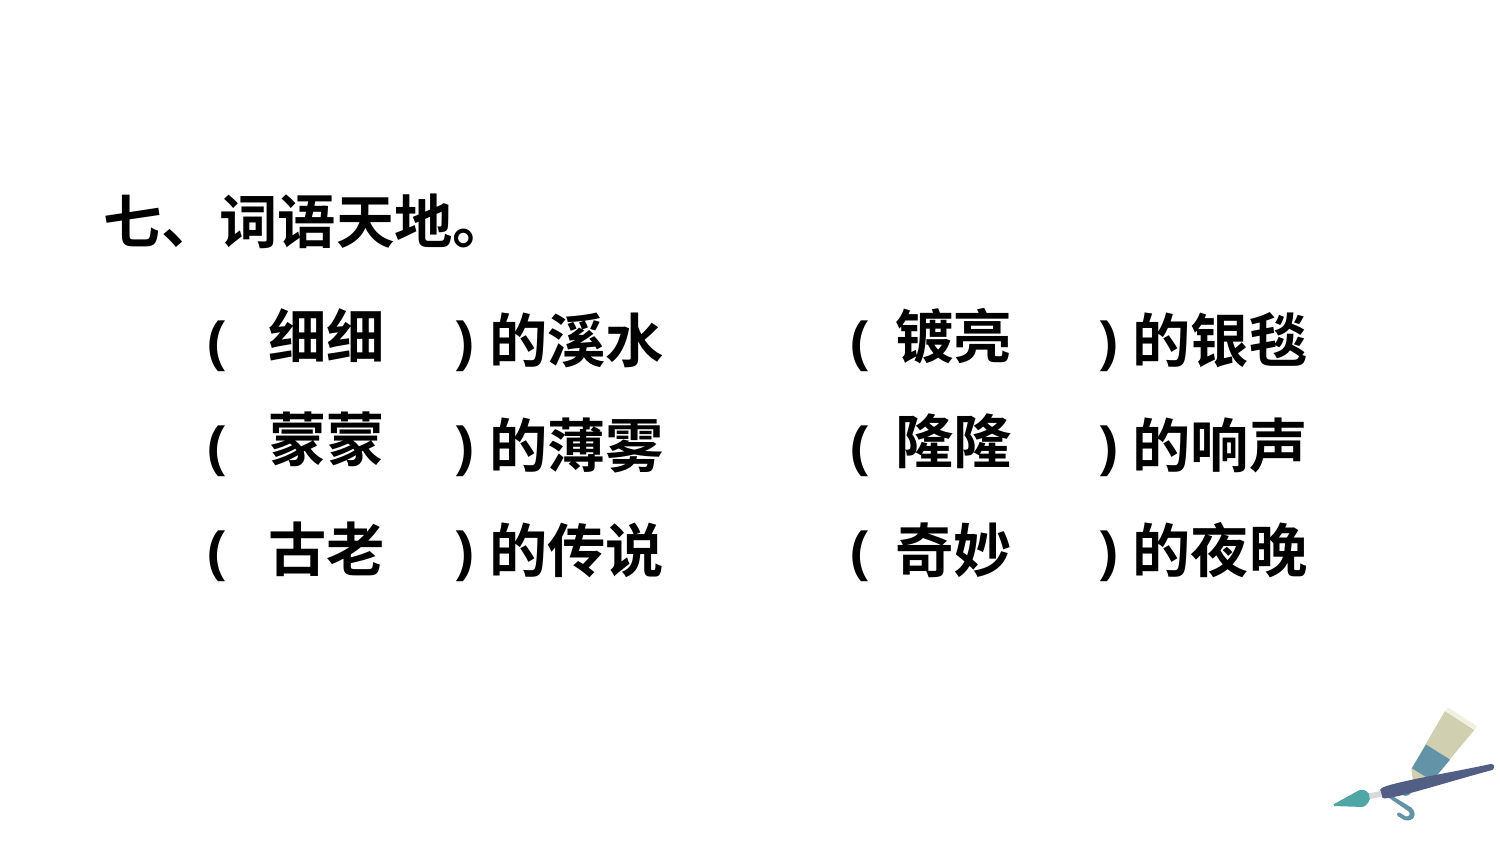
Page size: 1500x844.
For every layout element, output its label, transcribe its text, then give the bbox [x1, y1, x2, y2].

text_box 奇妙 [880, 507, 1055, 592]
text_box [1358, 708, 1481, 844]
text_box 七、词语天地。 [88, 142, 916, 263]
text_box ( )的溪水 ( )的银毯 ( )的薄雾 ( )的响声 ( )的传说 ( )的夜晚 [192, 261, 1500, 592]
text_box 蒙蒙 [253, 395, 427, 481]
text_box 细细 [253, 292, 427, 378]
text_box 古老 [253, 505, 427, 590]
text_box 隆隆 [880, 397, 1055, 483]
text_box 镀亮 [880, 292, 1055, 378]
